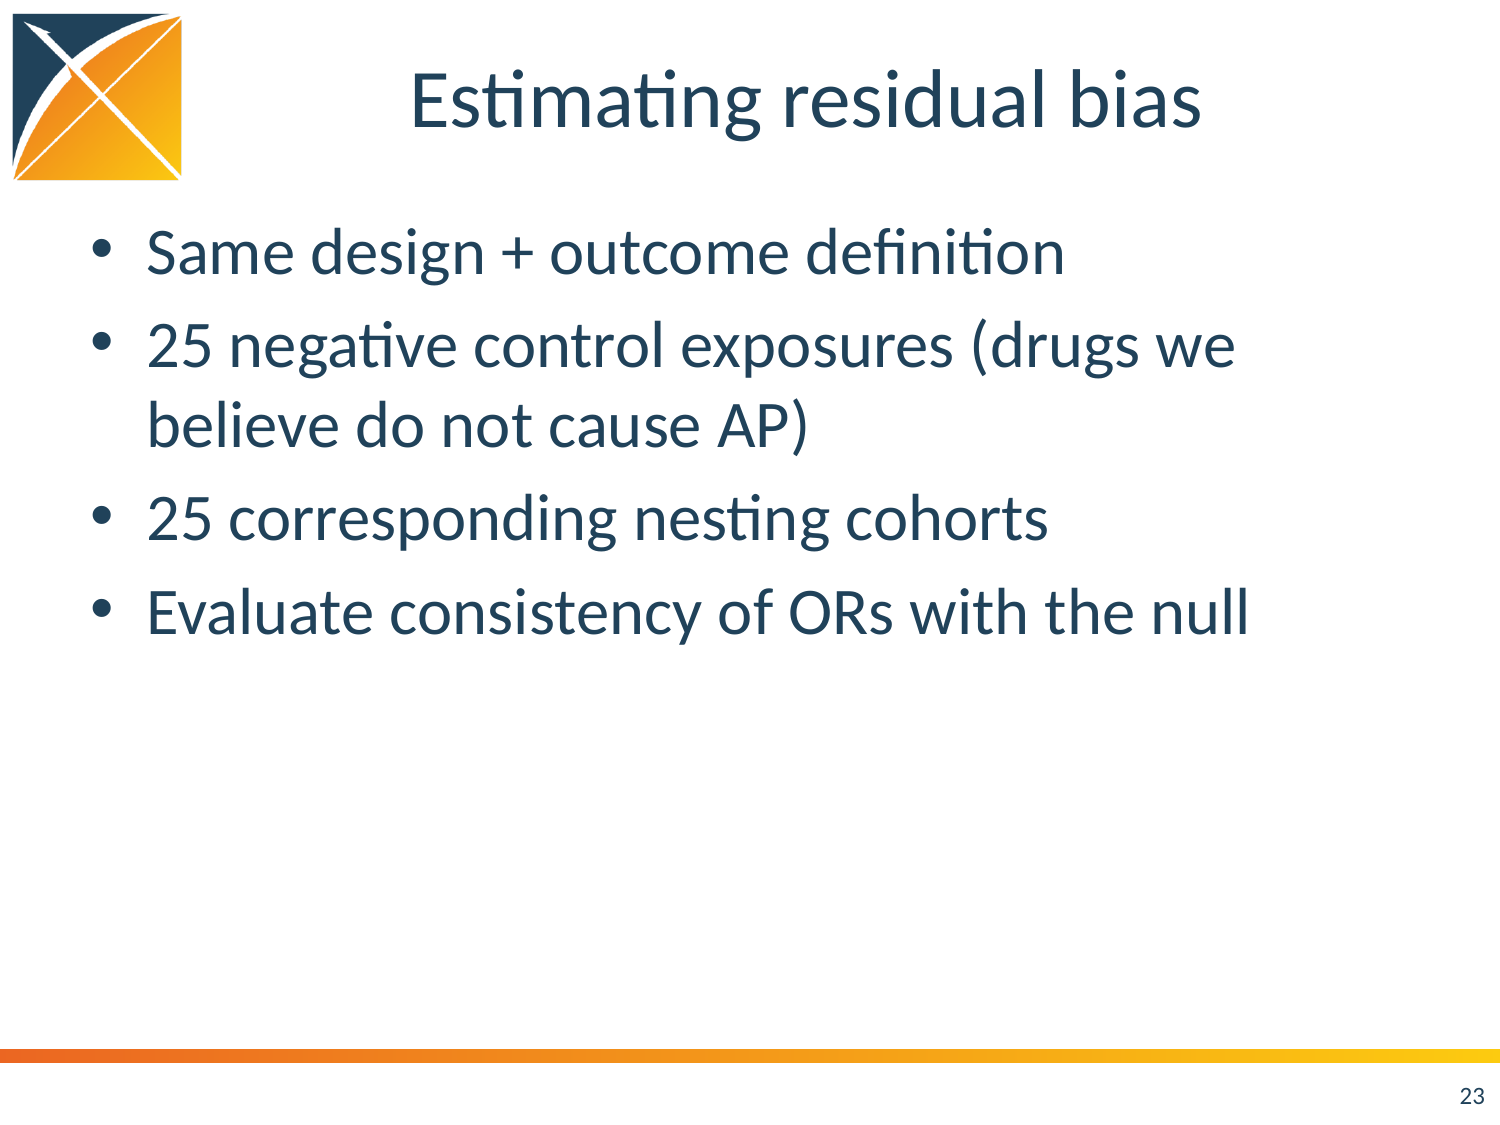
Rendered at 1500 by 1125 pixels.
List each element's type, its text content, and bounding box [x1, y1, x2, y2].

picture [0, 0, 206, 200]
slide_number 23 [1149, 1065, 1500, 1125]
list Same design + outcome definition 25 negative control exposures (drugs we believe do not cause AP) 25 corresponding nesting cohorts Evaluate consistency of ORs with the null [75, 200, 1425, 1005]
title Estimating residual bias [187, 24, 1425, 163]
